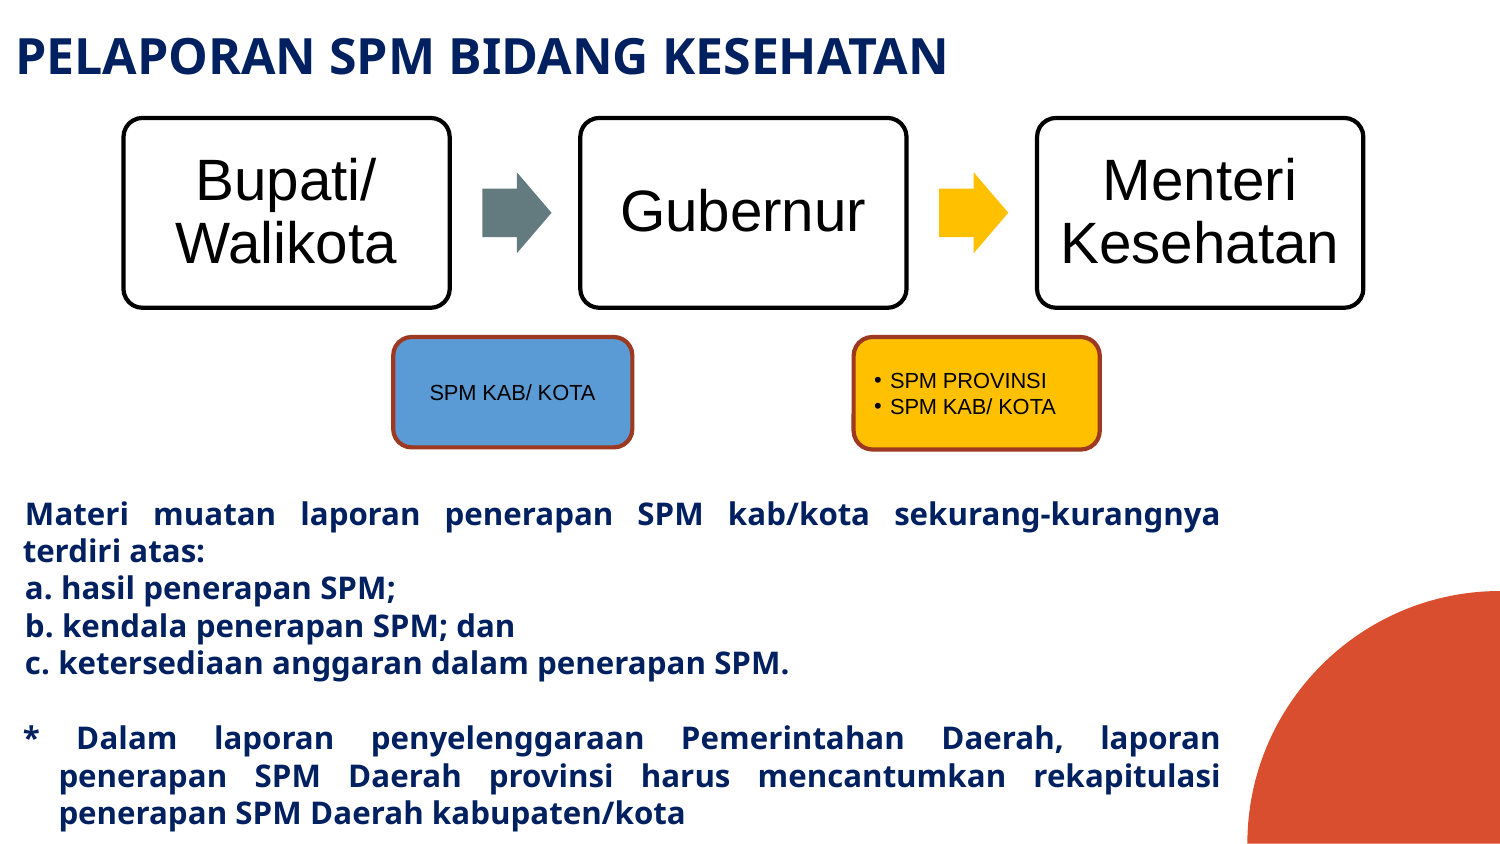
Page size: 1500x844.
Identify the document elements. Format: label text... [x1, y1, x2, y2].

title PELAPORAN SPM BIDANG KESEHATAN [0, 9, 1296, 105]
text_box SPM PROVINSI SPM KAB/ KOTA [853, 336, 1100, 450]
text_box SPM KAB/ KOTA [393, 336, 633, 448]
text_box Materi muatan laporan penerapan SPM kab/kota sekurang-kurangnya terdiri atas: a. hasil penerapan SPM; b. kendala penerapan SPM; dan c. ketersediaan anggaran dalam penerapan SPM. * Dalam laporan penyelenggaraan Pemerintahan Daerah, laporan penerapan SPM Daerah provinsi harus mencantumkan rekapitulasi penerapan SPM Daerah kabupaten/kota [0, 478, 1238, 844]
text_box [123, 117, 1364, 309]
